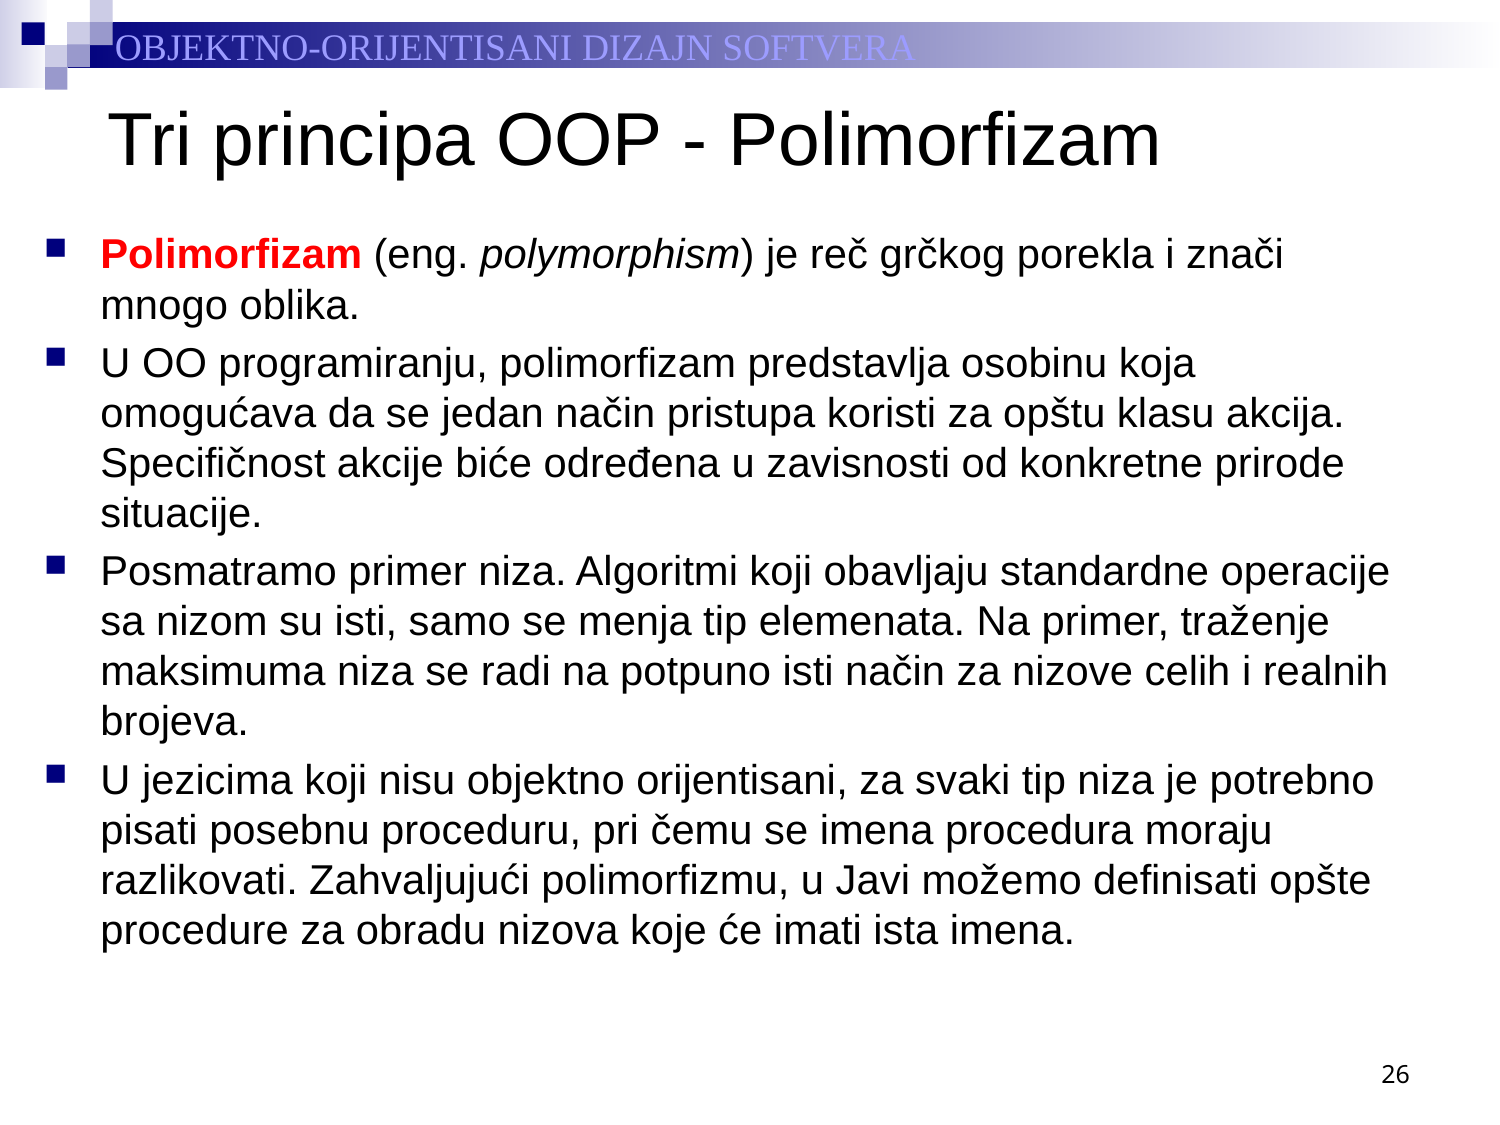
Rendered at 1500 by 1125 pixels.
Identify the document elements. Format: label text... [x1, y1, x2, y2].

title Tri principa OOP - Polimorfizam [92, 75, 1294, 197]
text_box Polimorfizam (eng. polymorphism) je reč grčkog porekla i znači mnogo oblika. U OO programiranju, polimorfizam predstavlja osobinu koja omogućava da se jedan način pristupa koristi za opštu klasu akcija. Specifičnost akcije biće određena u zavisnosti od konkretne prirode situacije. Posmatramo primer niza. Algoritmi koji obavljaju standardne operacije sa nizom su isti, samo se menja tip elemenata. Na primer, traženje maksimuma niza se radi na potpuno isti način za nizove celih i realnih brojeva. U jezicima koji nisu objektno orijentisani, za svaki tip niza je potrebno pisati posebnu proceduru, pri čemu se imena procedura moraju razlikovati. Zahvaljujući polimorfizmu, u Javi možemo definisati opšte procedure za obradu nizova koje će imati ista imena. [29, 219, 1436, 953]
slide_number 26 [1074, 1024, 1426, 1101]
